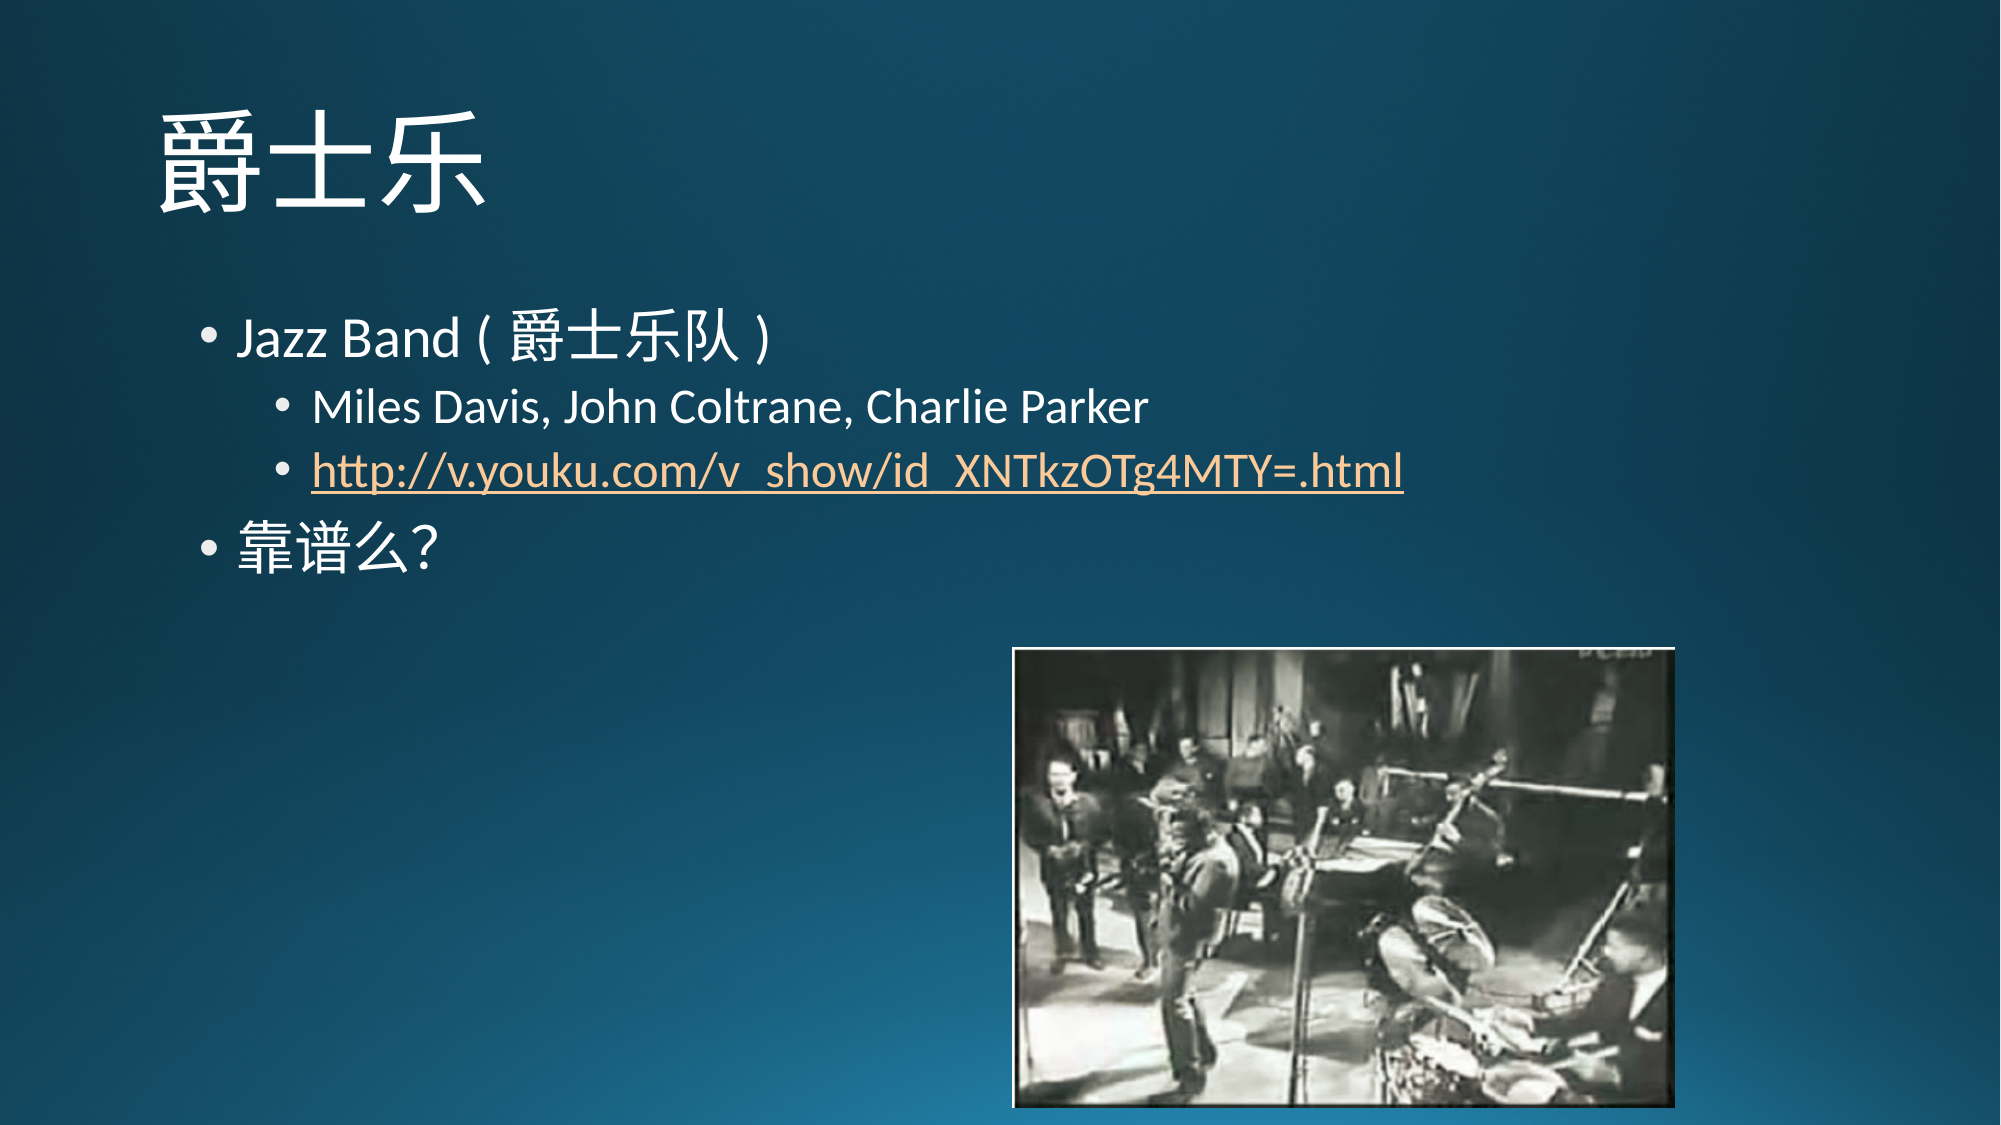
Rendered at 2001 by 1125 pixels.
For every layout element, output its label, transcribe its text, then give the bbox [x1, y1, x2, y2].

title 爵士乐 [137, 59, 1863, 278]
list Jazz Band (爵士乐队) Miles Davis, John Coltrane, Charlie Parker http://v.youku.com/v_show/id_XNTkzOTg4MTY=.html 靠谱么？ [183, 299, 1863, 1014]
picture [0, 0, 2001, 1125]
